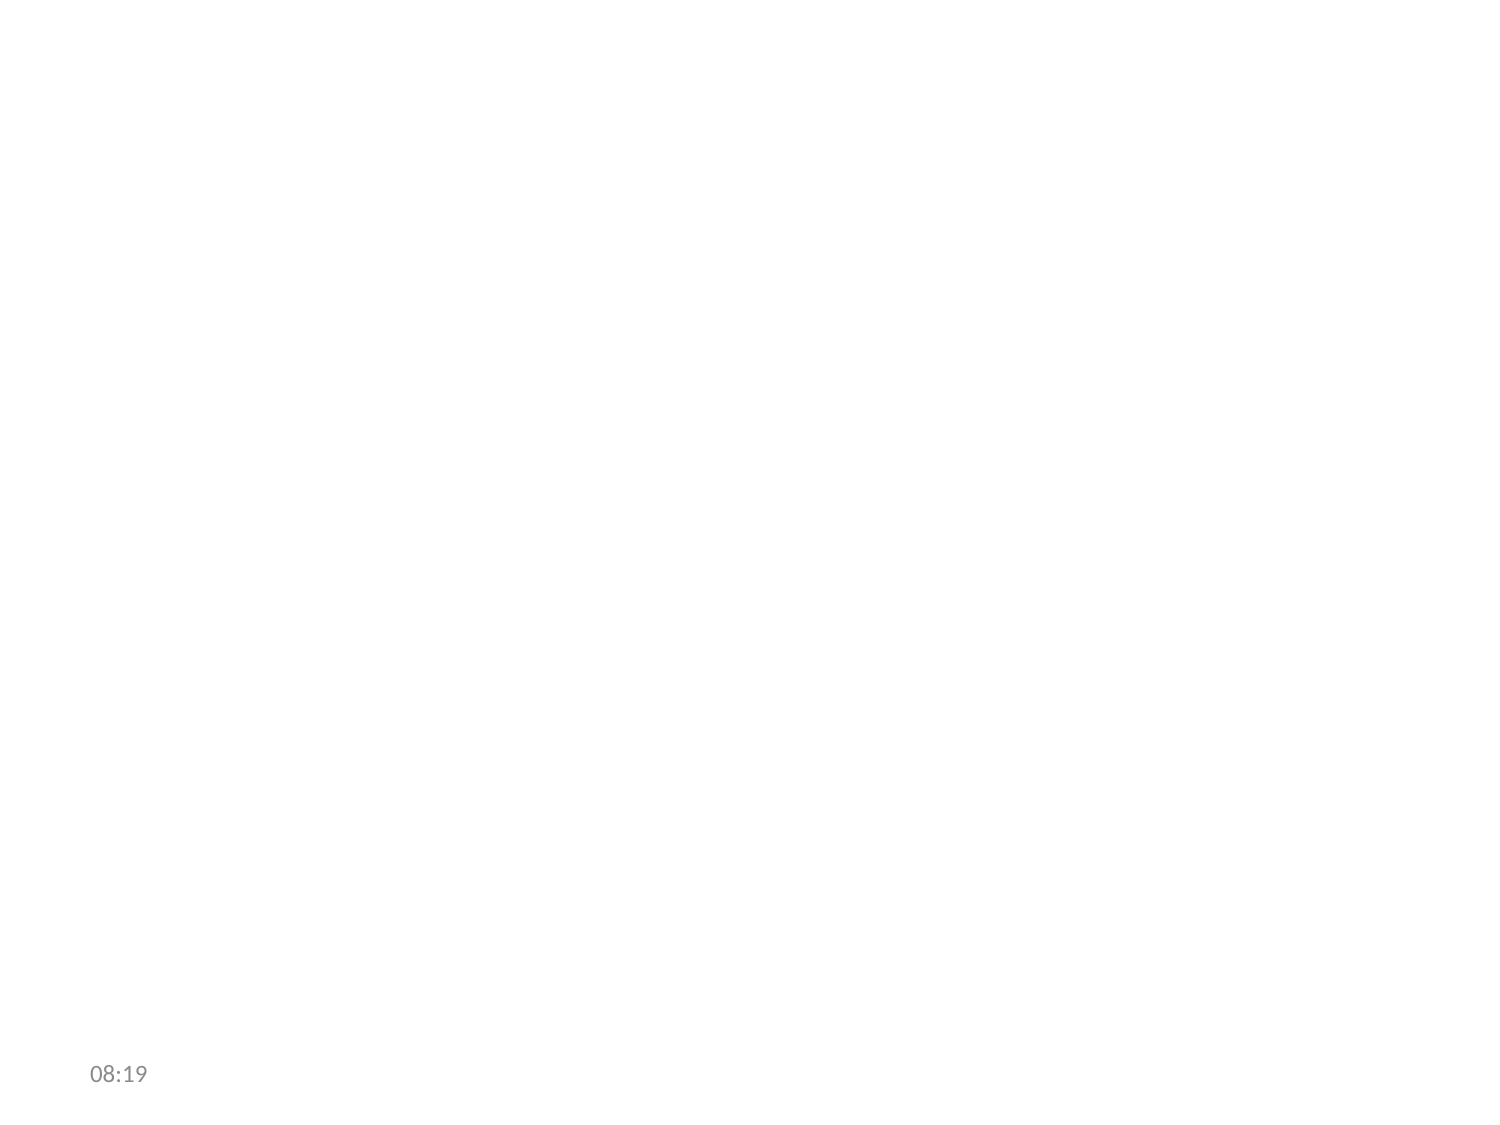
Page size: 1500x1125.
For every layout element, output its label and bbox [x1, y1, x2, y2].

slide_number [75, 1042, 425, 1103]
